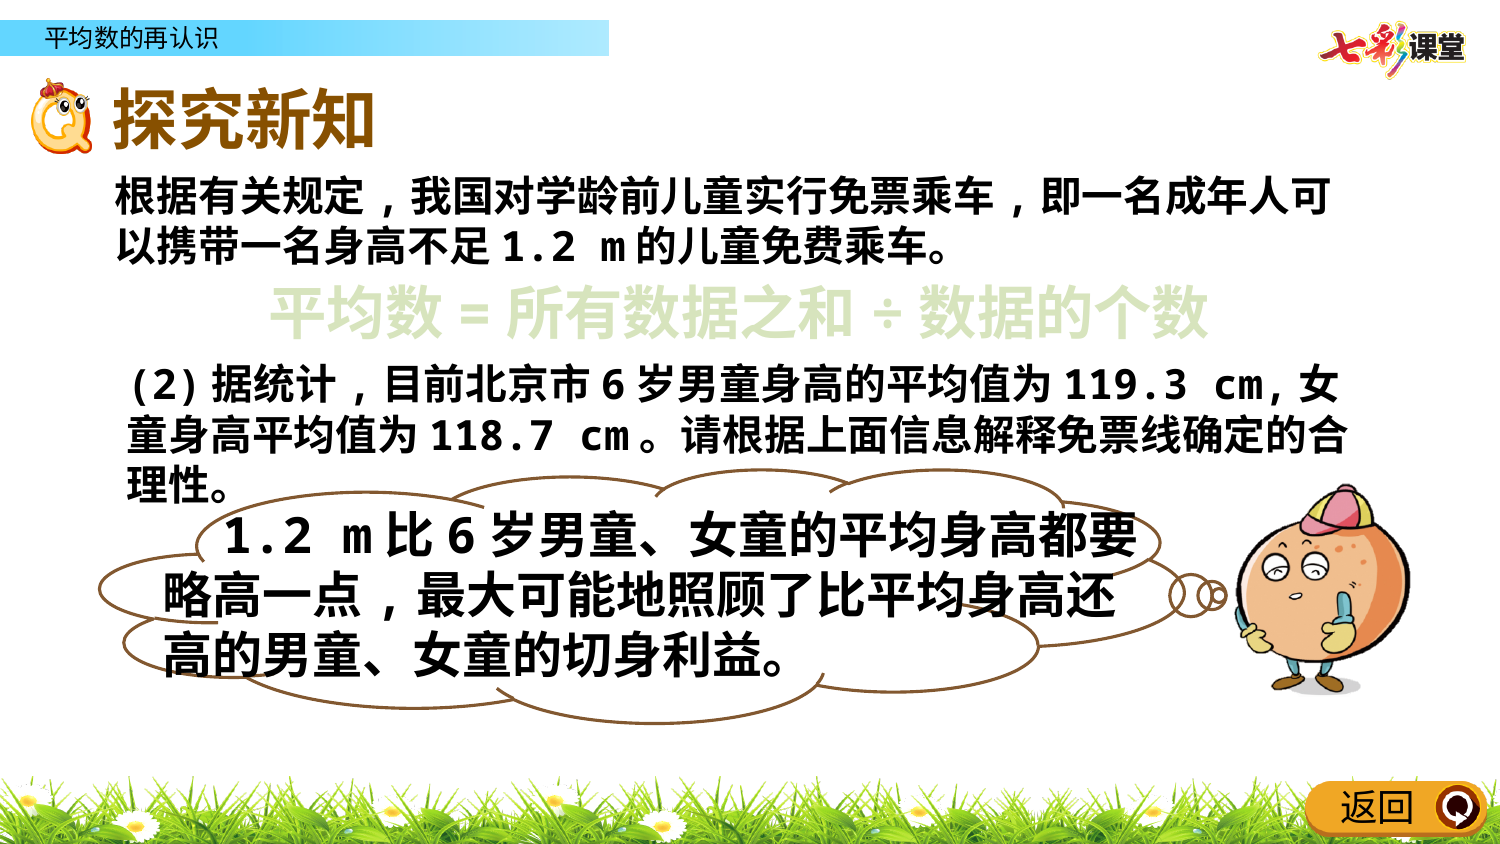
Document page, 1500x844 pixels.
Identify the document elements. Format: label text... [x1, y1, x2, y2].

picture [1222, 480, 1412, 697]
text_box [123, 621, 147, 665]
text_box [1164, 567, 1217, 619]
text_box 根据有关规定,我国对学龄前儿童实行免票乘车,即一名成年人可以携带一名身高不足1.2 m的儿童免费乘车。 [100, 161, 1353, 277]
picture [0, 776, 1500, 844]
text_box [282, 692, 809, 724]
text_box 探究新知 [100, 72, 404, 164]
text_box 平均数=所有数据之和÷数据的个数 [253, 268, 1226, 354]
text_box (2)据统计,目前北京市6岁男童身高的平均值为119.3 cm,女童身高平均值为118.7 cm。请根据上面信息解释免票线确定的合理性。 [112, 351, 1365, 516]
text_box 1.2 m比6岁男童、女童的平均身高都要略高一点,最大可能地照顾了比平均身高还高的男童、女童的切身利益。 [147, 496, 1164, 692]
picture [1316, 20, 1468, 80]
text_box [99, 560, 147, 618]
picture [31, 78, 92, 154]
